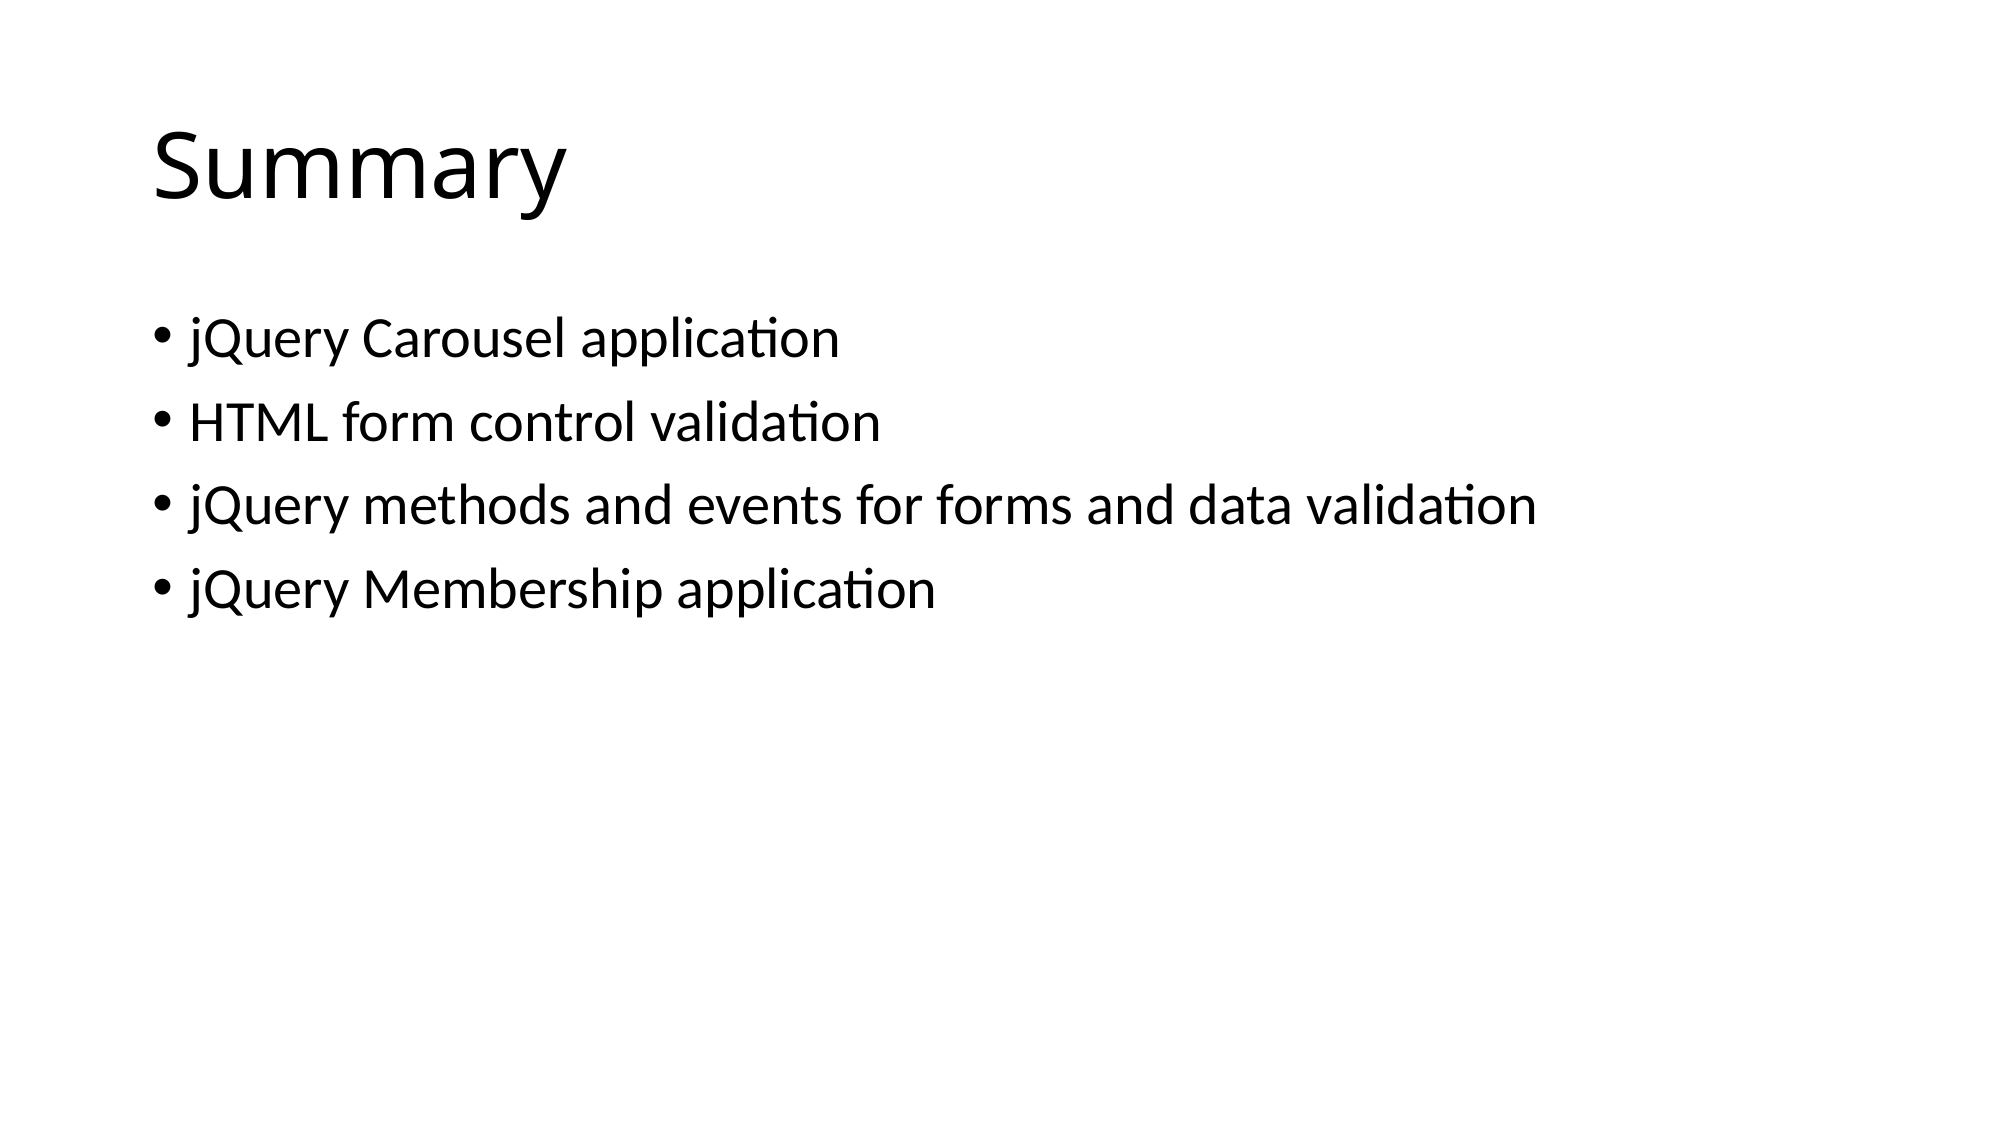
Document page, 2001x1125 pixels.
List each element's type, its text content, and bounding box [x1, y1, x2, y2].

title Summary [137, 59, 1863, 278]
list jQuery Carousel application HTML form control validation jQuery methods and events for forms and data validation jQuery Membership application [137, 299, 1863, 1014]
